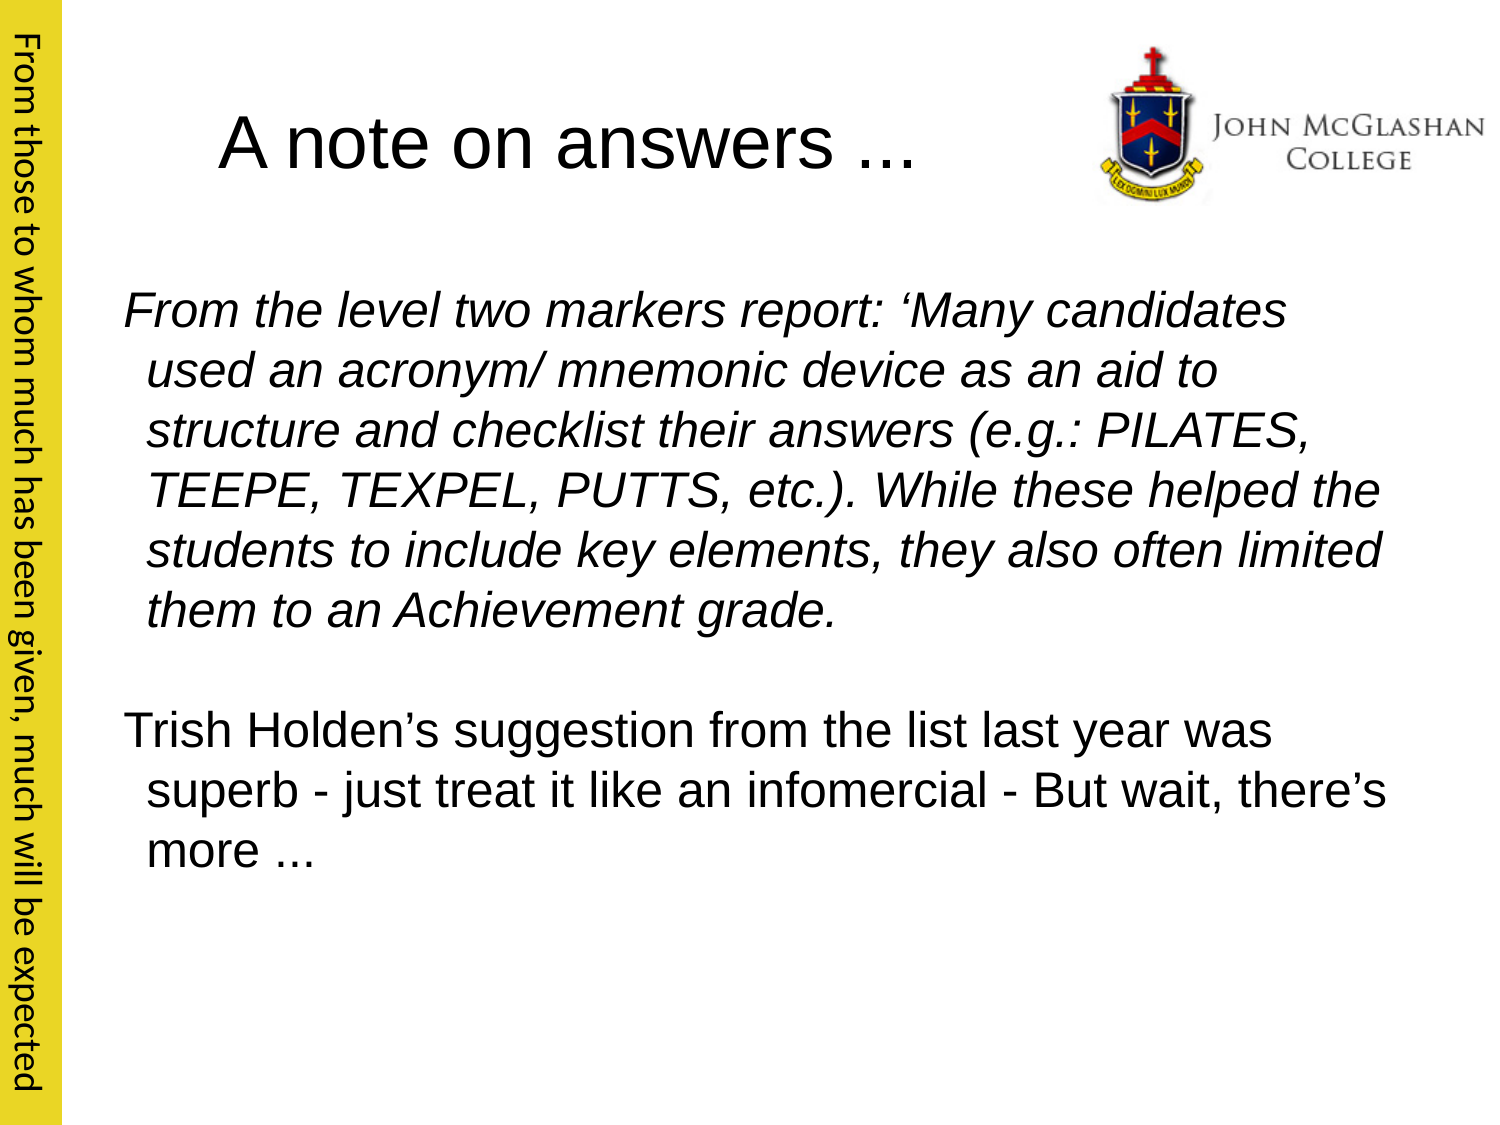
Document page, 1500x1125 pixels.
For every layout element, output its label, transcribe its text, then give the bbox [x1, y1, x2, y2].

title A note on answers ... [61, 45, 1075, 233]
picture [1092, 44, 1487, 206]
list From the level two markers report: ‘Many candidates used an acronym/ mnemonic device as an aid to structure and checklist their answers (e.g.: PILATES, TEEPE, TEXPEL, PUTTS, etc.). While these helped the students to include key elements, they also often limited them to an Achievement grade. Trish Holden’s suggestion from the list last year was superb - just treat it like an infomercial - But wait, there’s more ... [75, 262, 1425, 1005]
